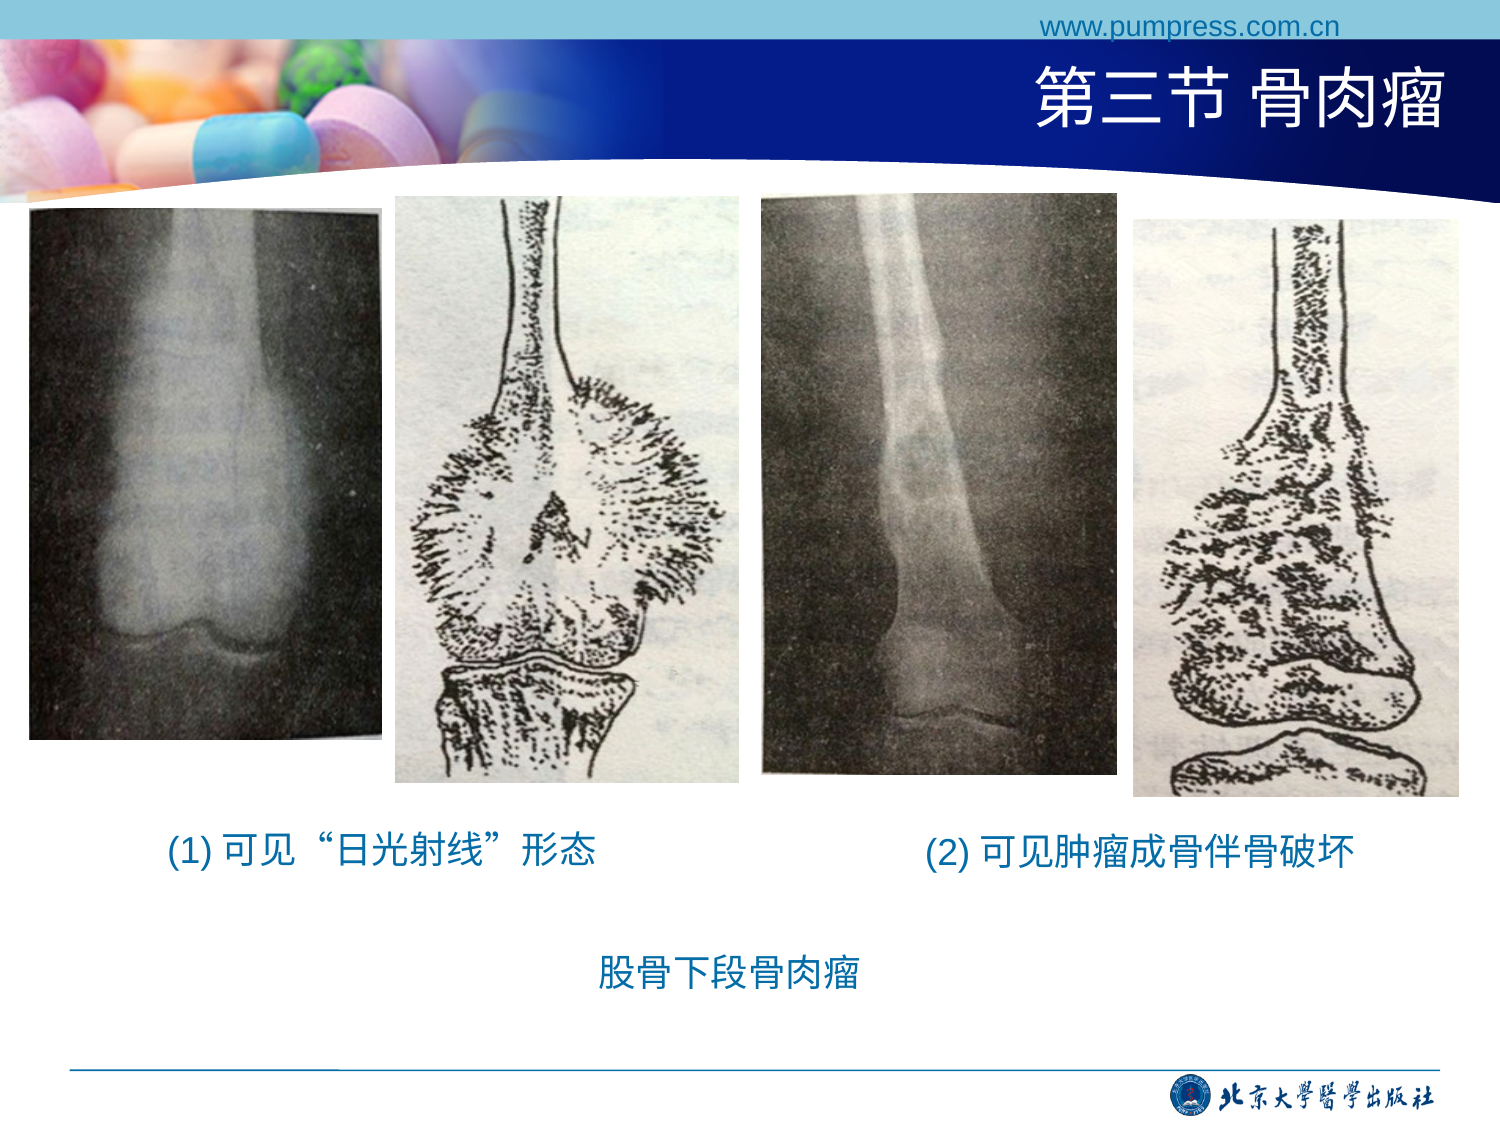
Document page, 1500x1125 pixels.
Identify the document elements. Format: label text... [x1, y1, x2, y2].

slide_number www.pumpress.com.cn [1025, 0, 1463, 38]
title 第三节 骨肉瘤 [137, 49, 1463, 143]
text_box 股骨下段骨肉瘤 [583, 941, 876, 1002]
picture [1133, 219, 1459, 797]
text_box (2)可见肿瘤成骨伴骨破坏 [909, 820, 1370, 881]
picture [29, 207, 383, 740]
picture [0, 40, 1500, 203]
picture [761, 192, 1117, 776]
text_box (1)可见“日光射线”形态 [152, 818, 612, 879]
picture [395, 196, 739, 783]
picture [1170, 1074, 1436, 1118]
